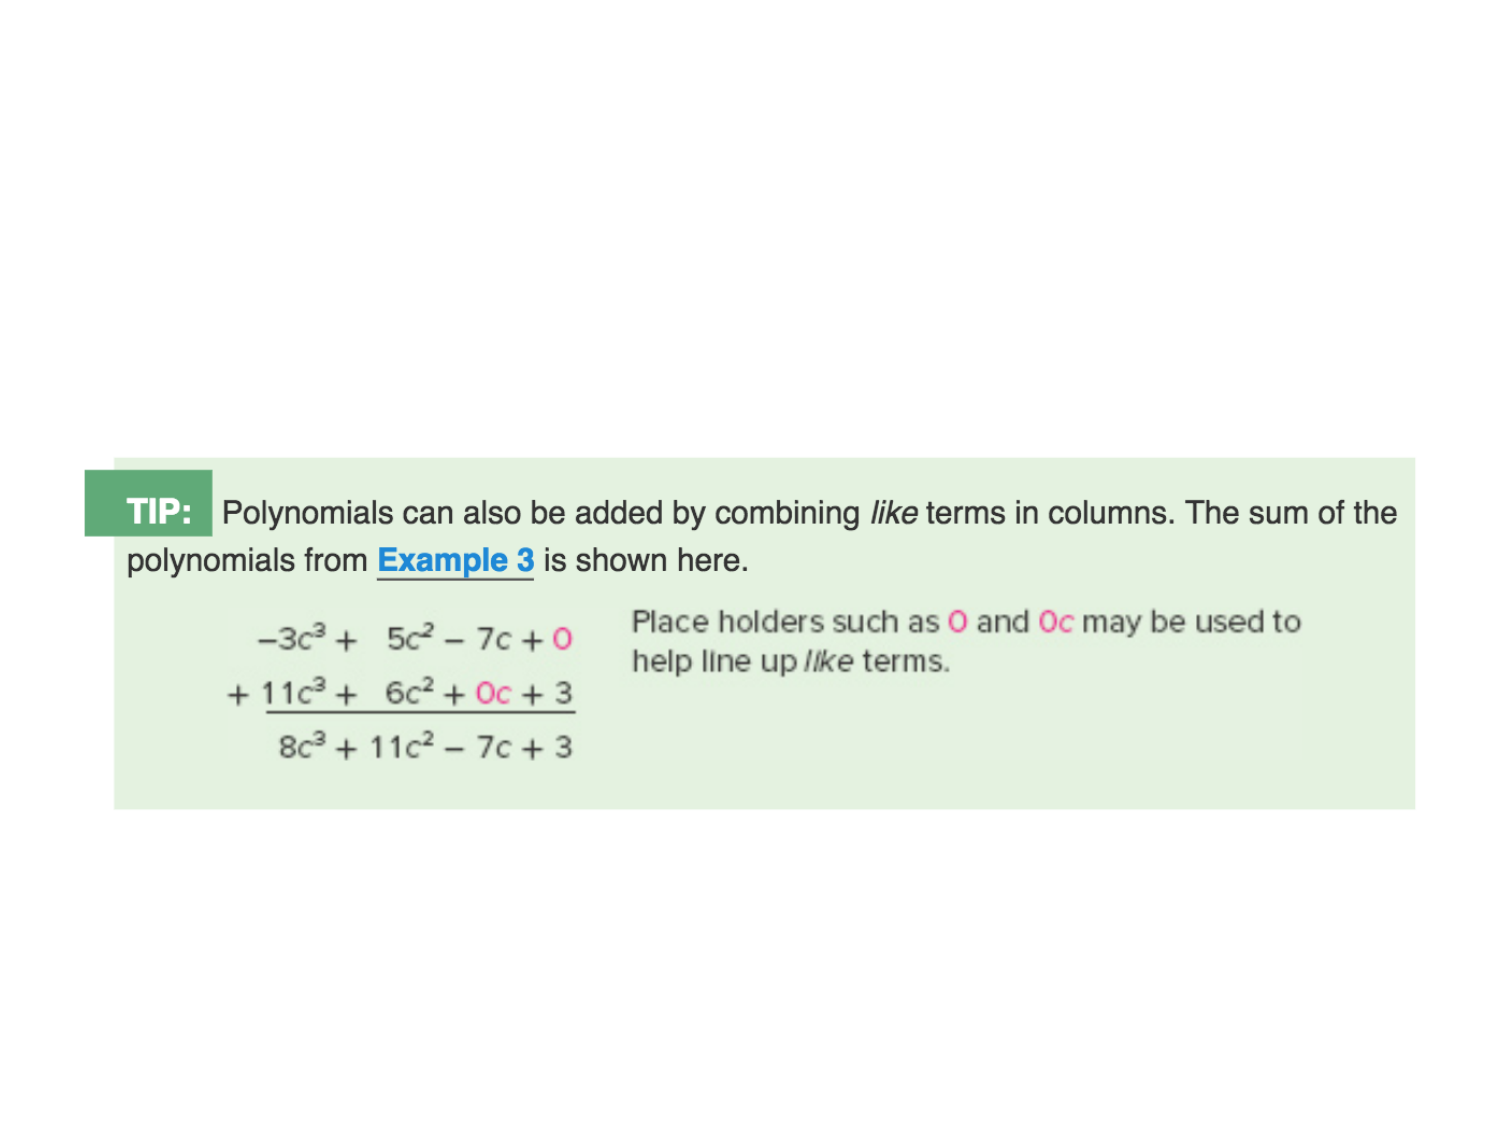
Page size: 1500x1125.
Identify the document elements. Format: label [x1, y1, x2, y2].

list [74, 262, 1426, 1006]
